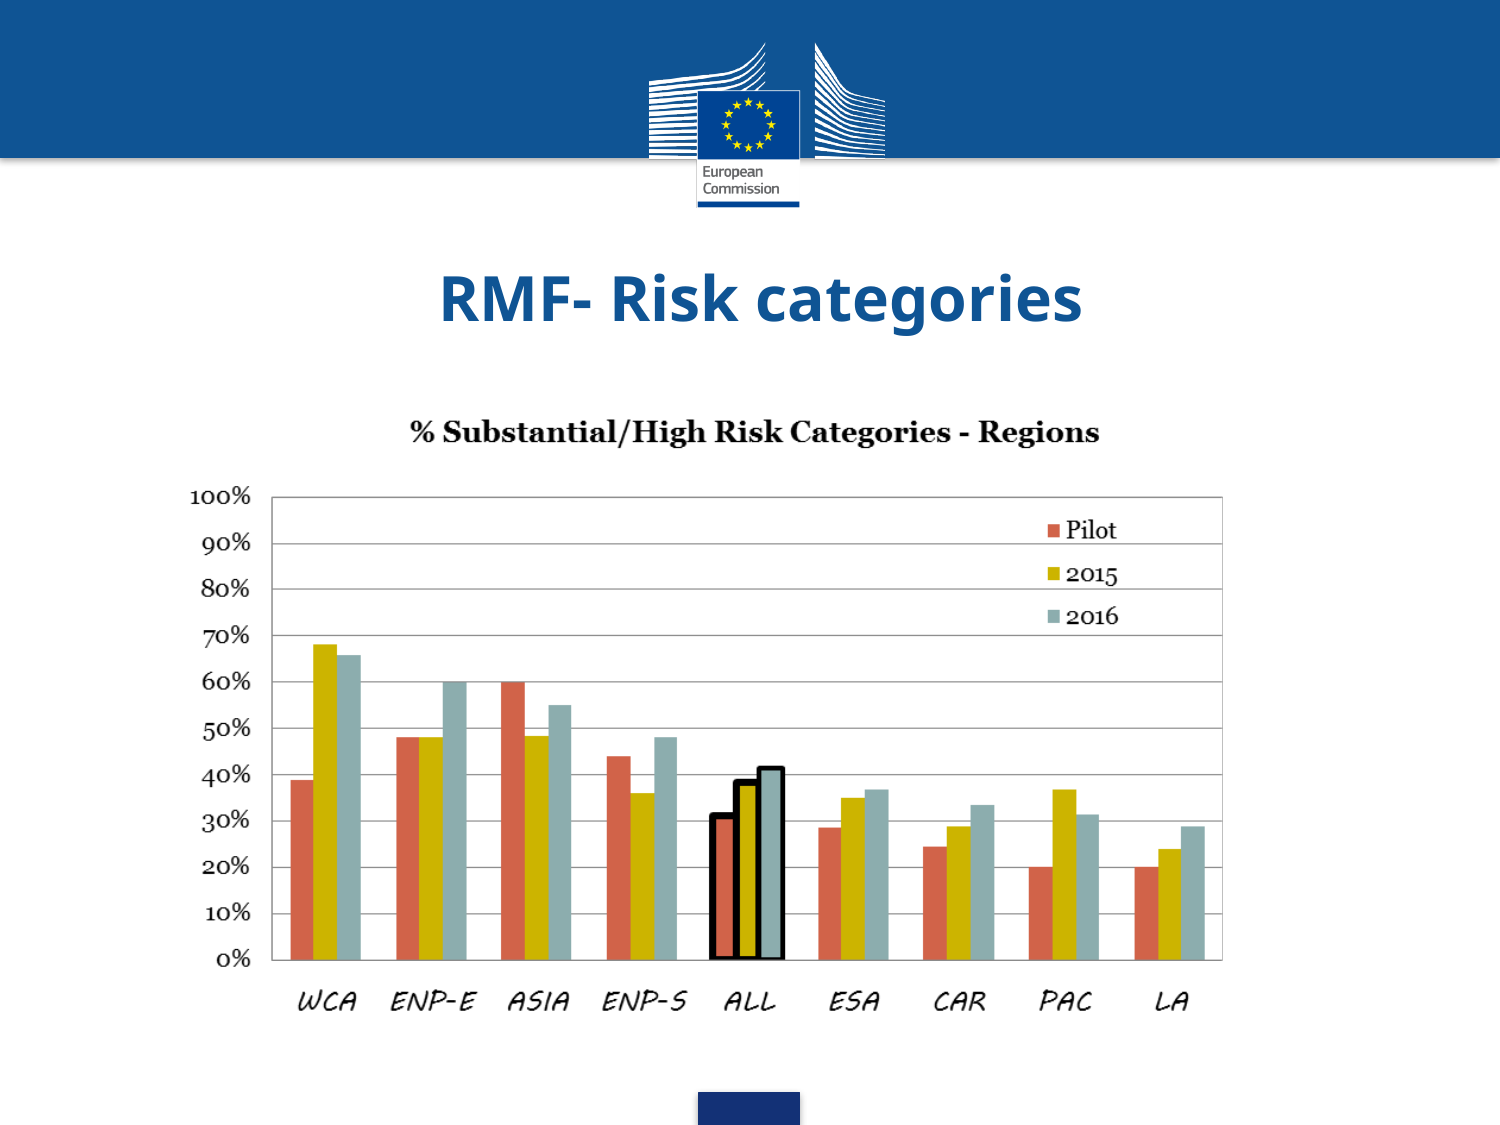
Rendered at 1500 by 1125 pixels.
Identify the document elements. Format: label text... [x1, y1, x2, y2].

title RMF- Risk categories [64, 219, 1416, 374]
picture [135, 396, 1377, 1068]
picture [649, 42, 885, 208]
